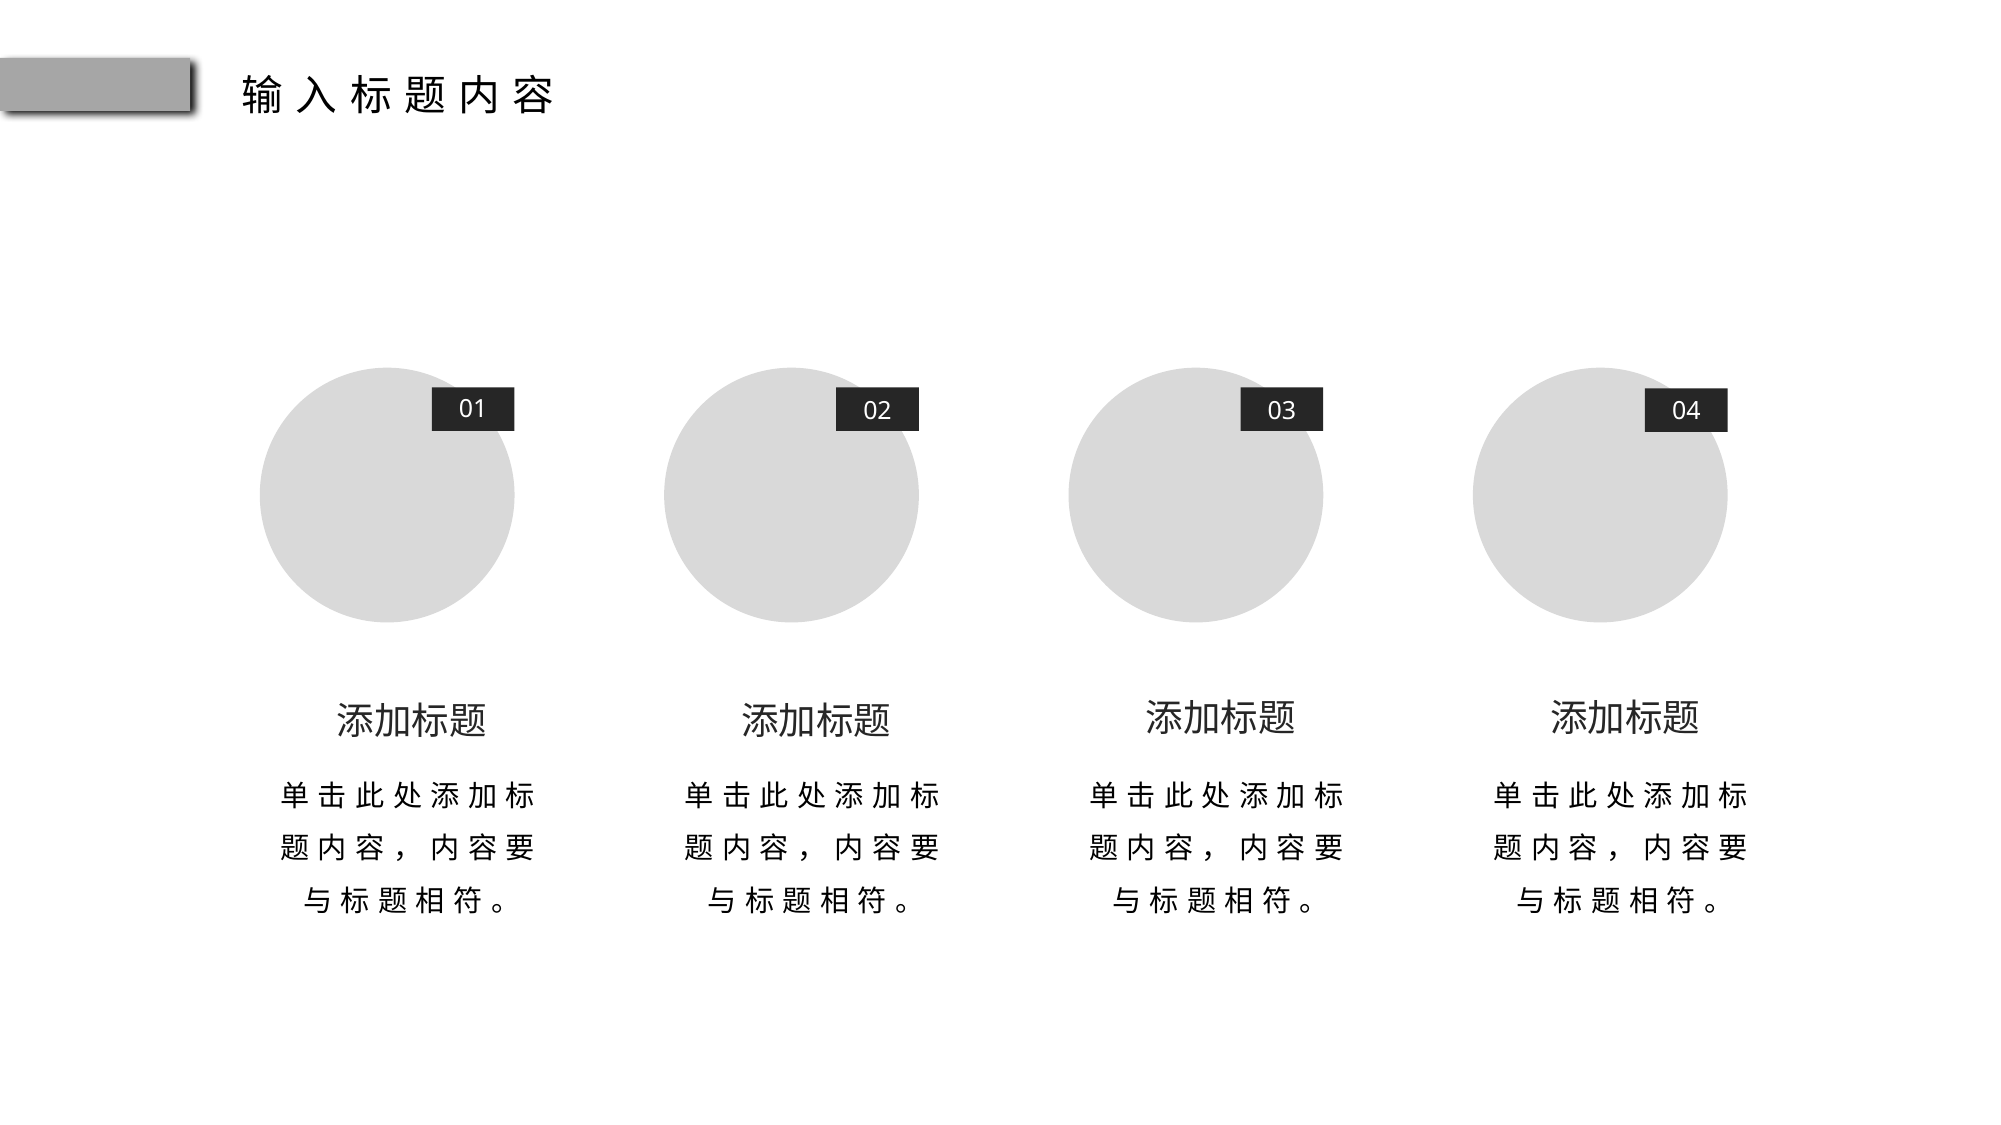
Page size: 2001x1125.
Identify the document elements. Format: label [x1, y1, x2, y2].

text_box [258, 667, 565, 922]
text_box [259, 367, 518, 623]
text_box [1067, 663, 1374, 922]
text_box [664, 367, 922, 623]
text_box [1472, 367, 1731, 623]
text_box [663, 667, 970, 922]
text_box [1472, 663, 1778, 922]
text_box [1068, 367, 1327, 623]
